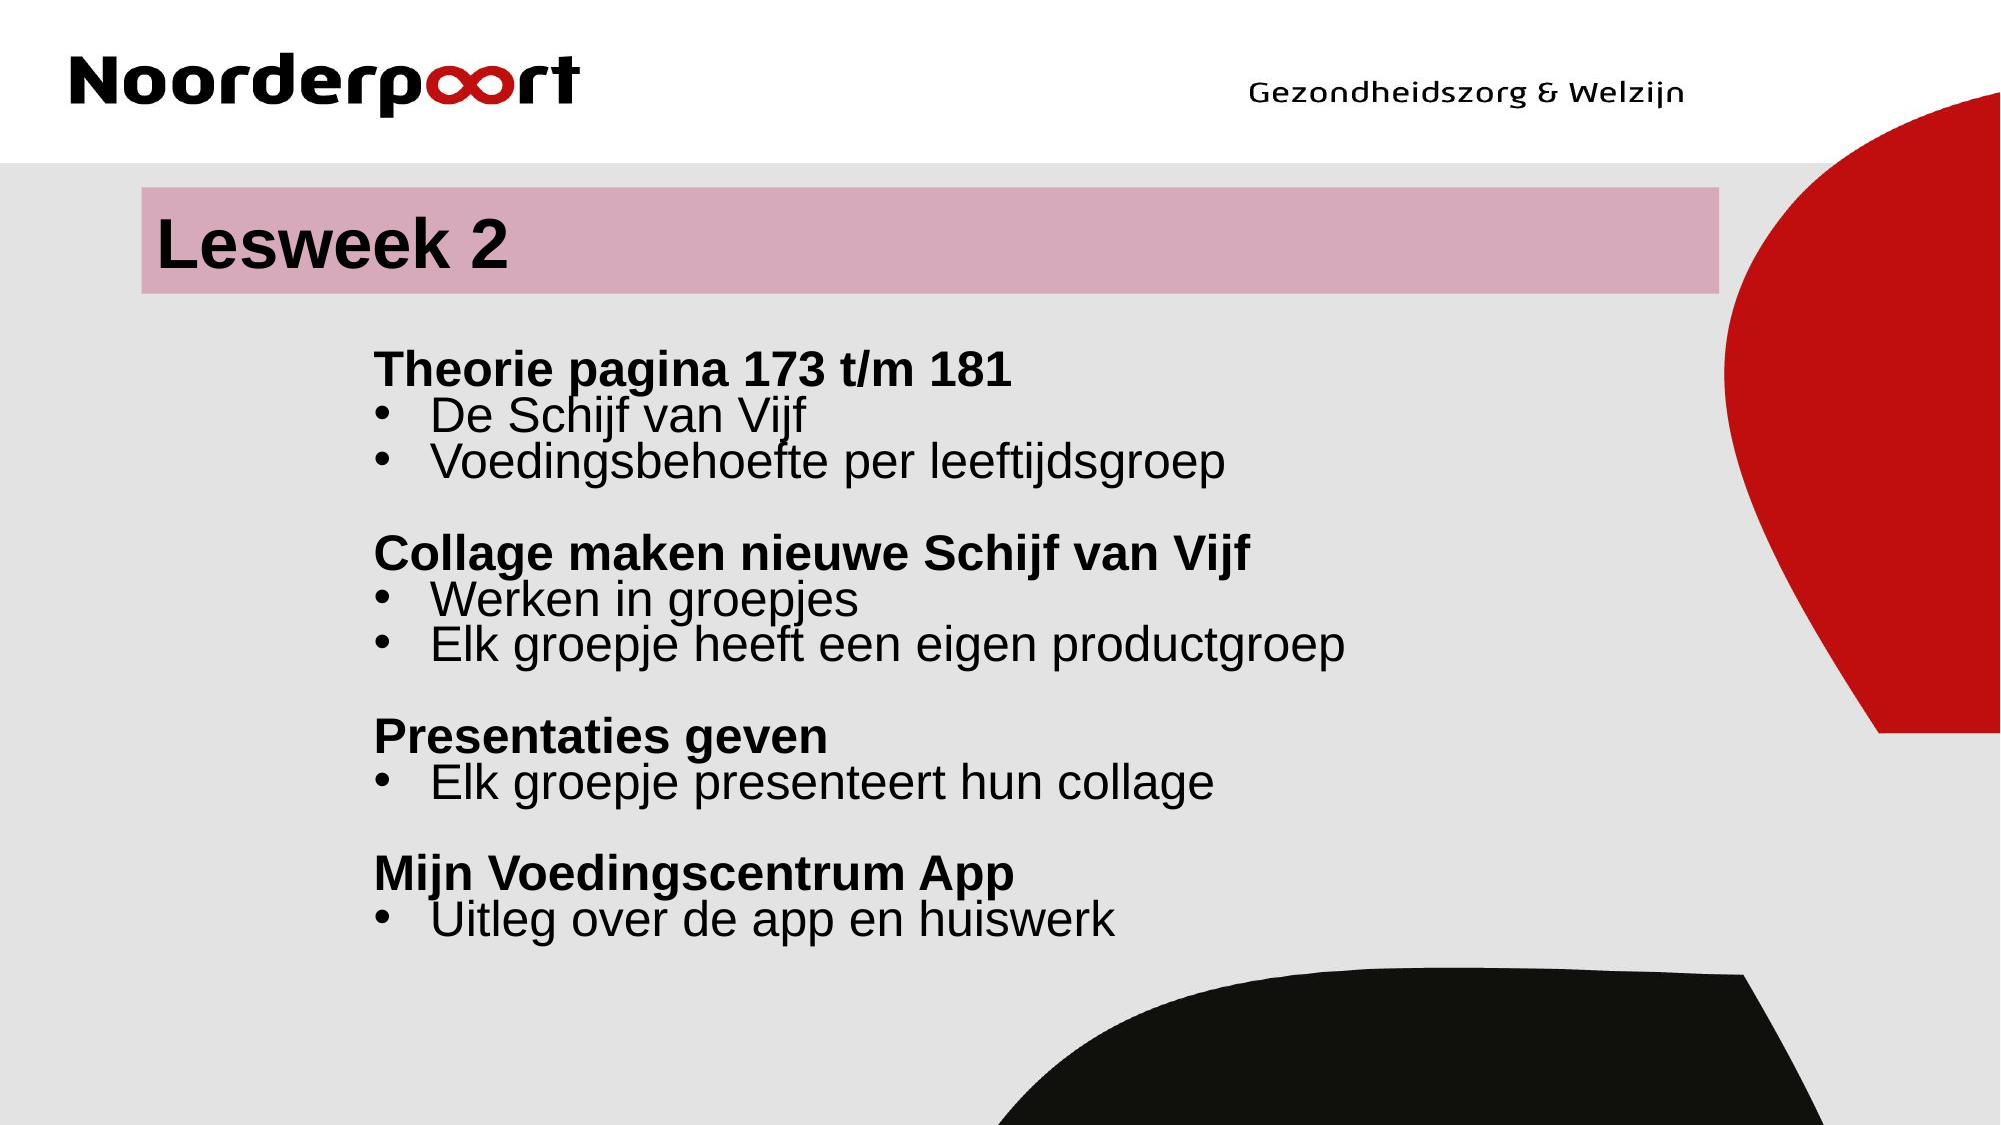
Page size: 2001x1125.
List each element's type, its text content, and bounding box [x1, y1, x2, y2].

title Lesweek 2 [141, 187, 1720, 294]
picture [0, 0, 2001, 1125]
list Theorie pagina 173 t/m 181 De Schijf van Vijf Voedingsbehoefte per leeftijdsgroep Collage maken nieuwe Schijf van Vijf Werken in groepjes Elk groepje heeft een eigen productgroep Presentaties geven Elk groepje presenteert hun collage Mijn Voedingscentrum App Uitleg over de app en huiswerk [358, 343, 1542, 1059]
